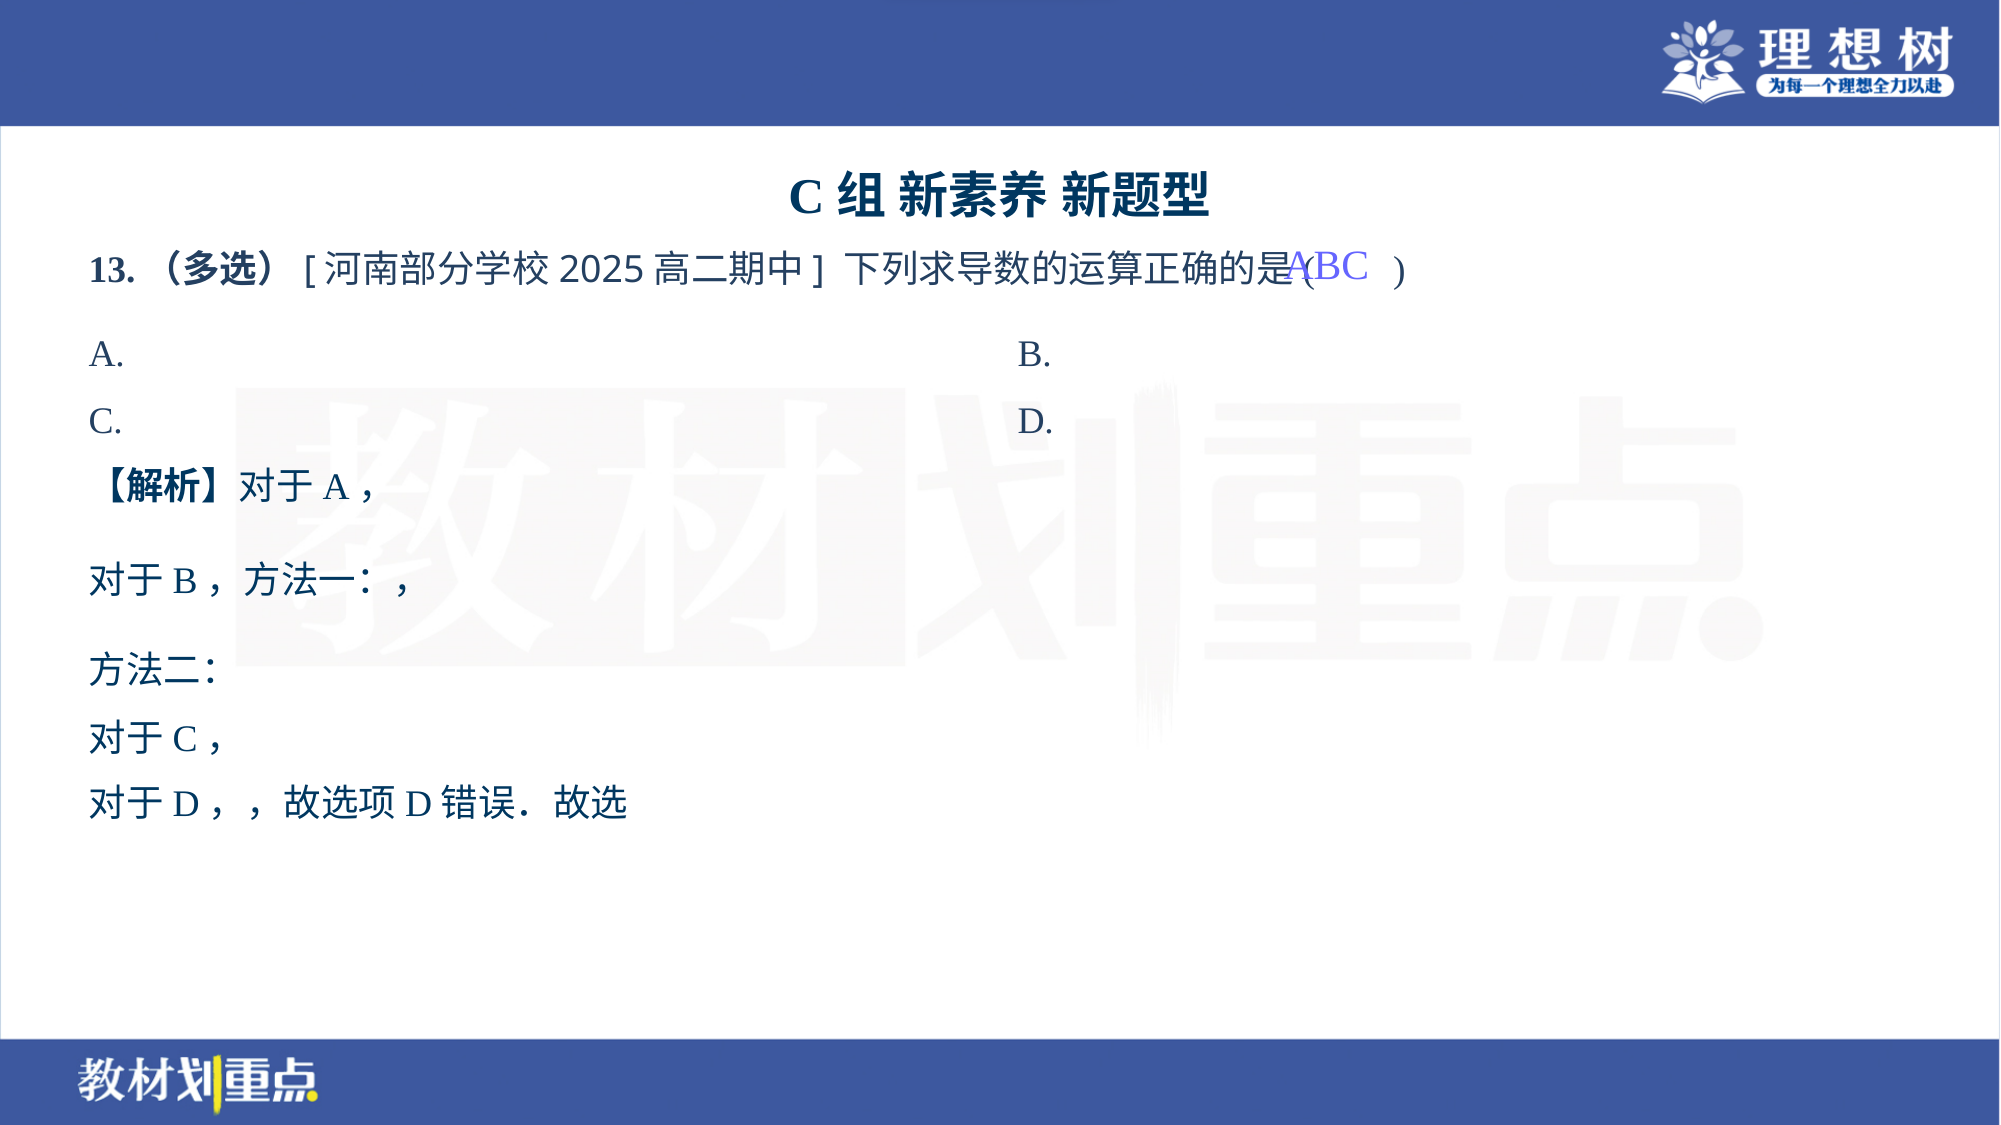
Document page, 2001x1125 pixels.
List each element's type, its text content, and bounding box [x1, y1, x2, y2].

picture [0, 0, 2000, 1125]
text_box ABC [1268, 236, 1385, 286]
text_box C组 新素养 新题型 [88, 135, 1911, 223]
text_box 13.（多选）[河南部分学校2025高二期中] 下列求导数的运算正确的是( ) [88, 223, 1911, 283]
